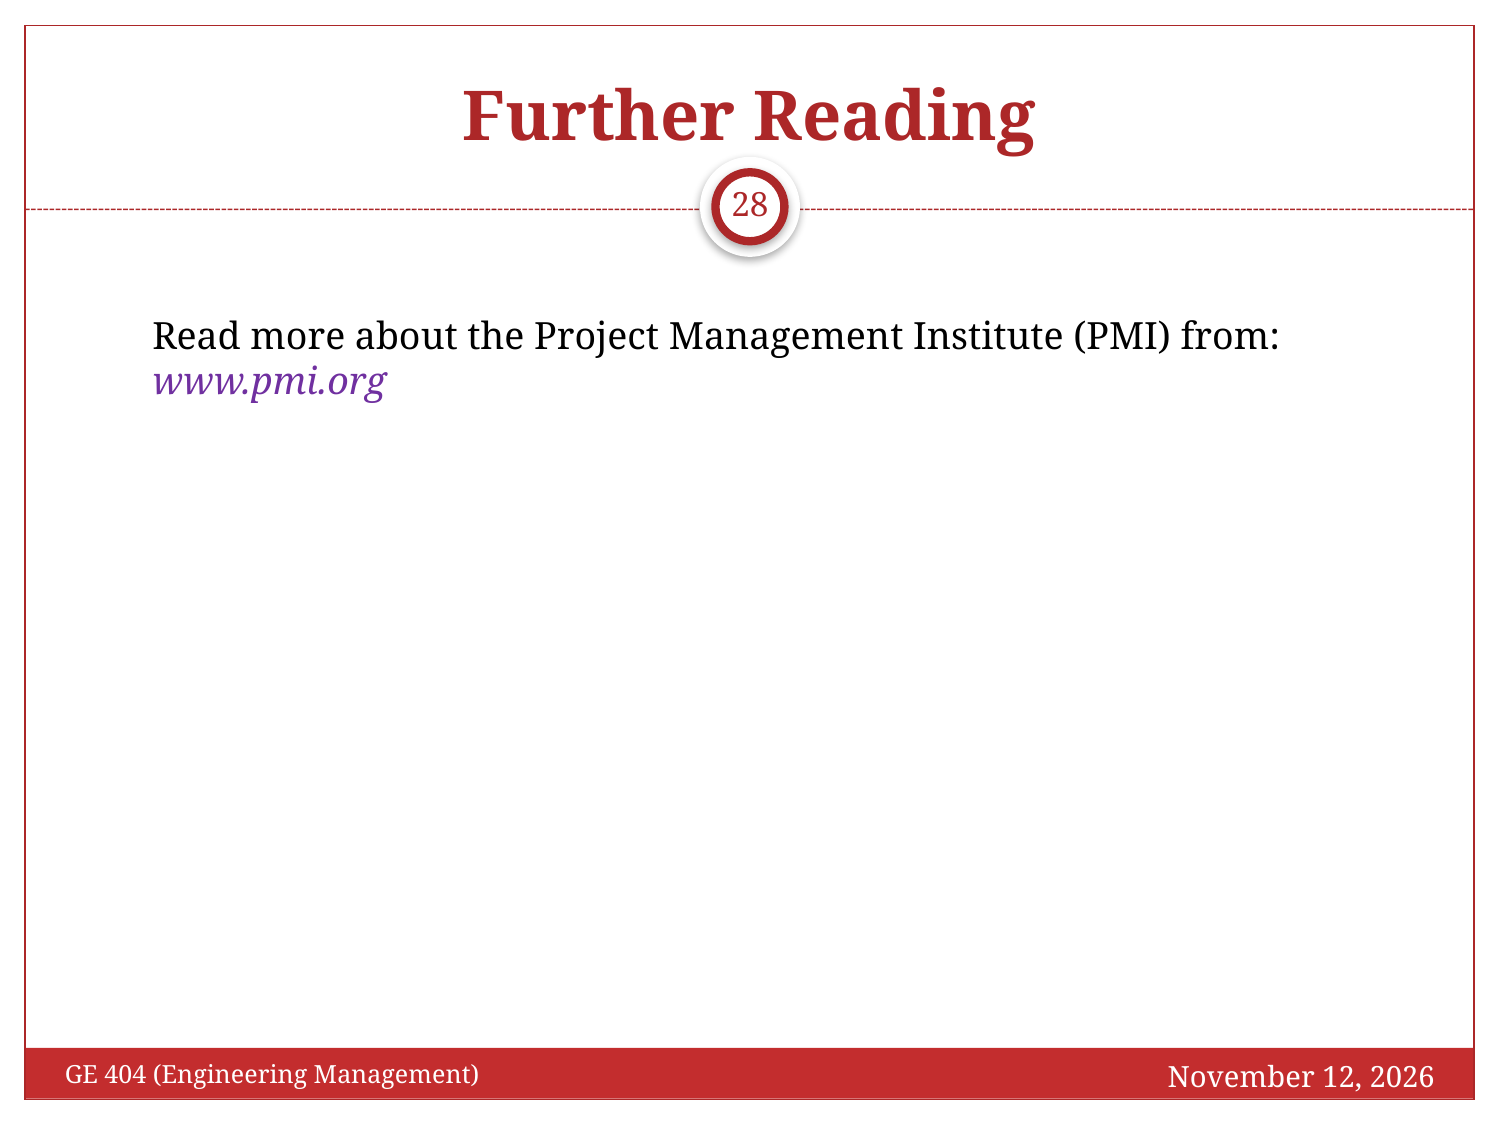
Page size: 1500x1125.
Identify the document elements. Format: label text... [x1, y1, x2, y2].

slide_number 28 [712, 169, 788, 243]
title Further Reading [49, 37, 1450, 162]
footer GE 404 (Engineering Management) [50, 1051, 850, 1112]
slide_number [950, 1050, 1450, 1111]
text_box Read more about the Project Management Institute (PMI) from: www.pmi.org [137, 304, 1375, 455]
